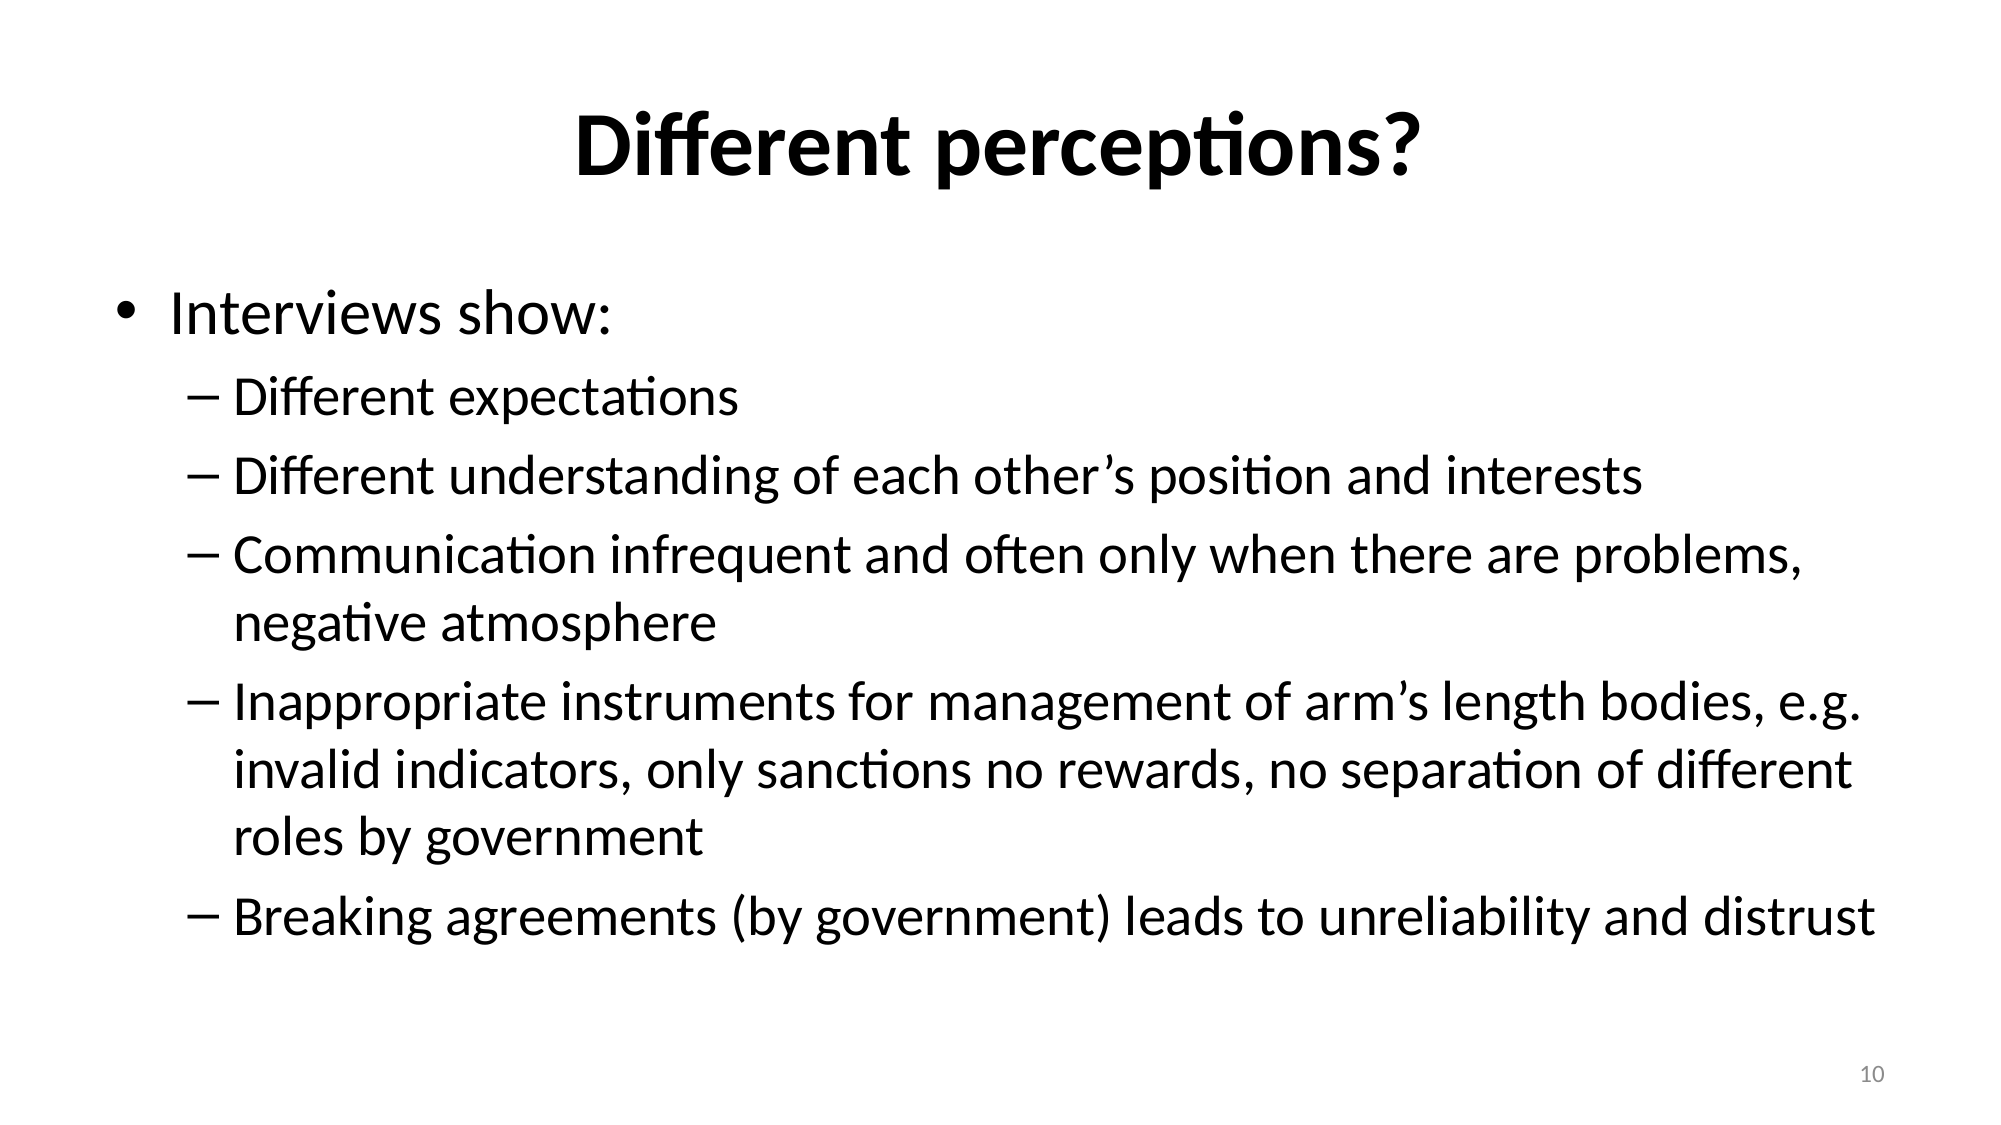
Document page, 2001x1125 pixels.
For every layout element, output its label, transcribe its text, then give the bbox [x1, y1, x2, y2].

list Interviews show: Different expectations Different understanding of each other’s position and interests Communication infrequent and often only when there are problems, negative atmosphere Inappropriate instruments for management of arm’s length bodies, e.g. invalid indicators, only sanctions no rewards, no separation of different roles by government Breaking agreements (by government) leads to unreliability and distrust [99, 262, 1900, 1005]
slide_number 10 [1433, 1042, 1900, 1103]
title Different perceptions? [99, 45, 1900, 233]
